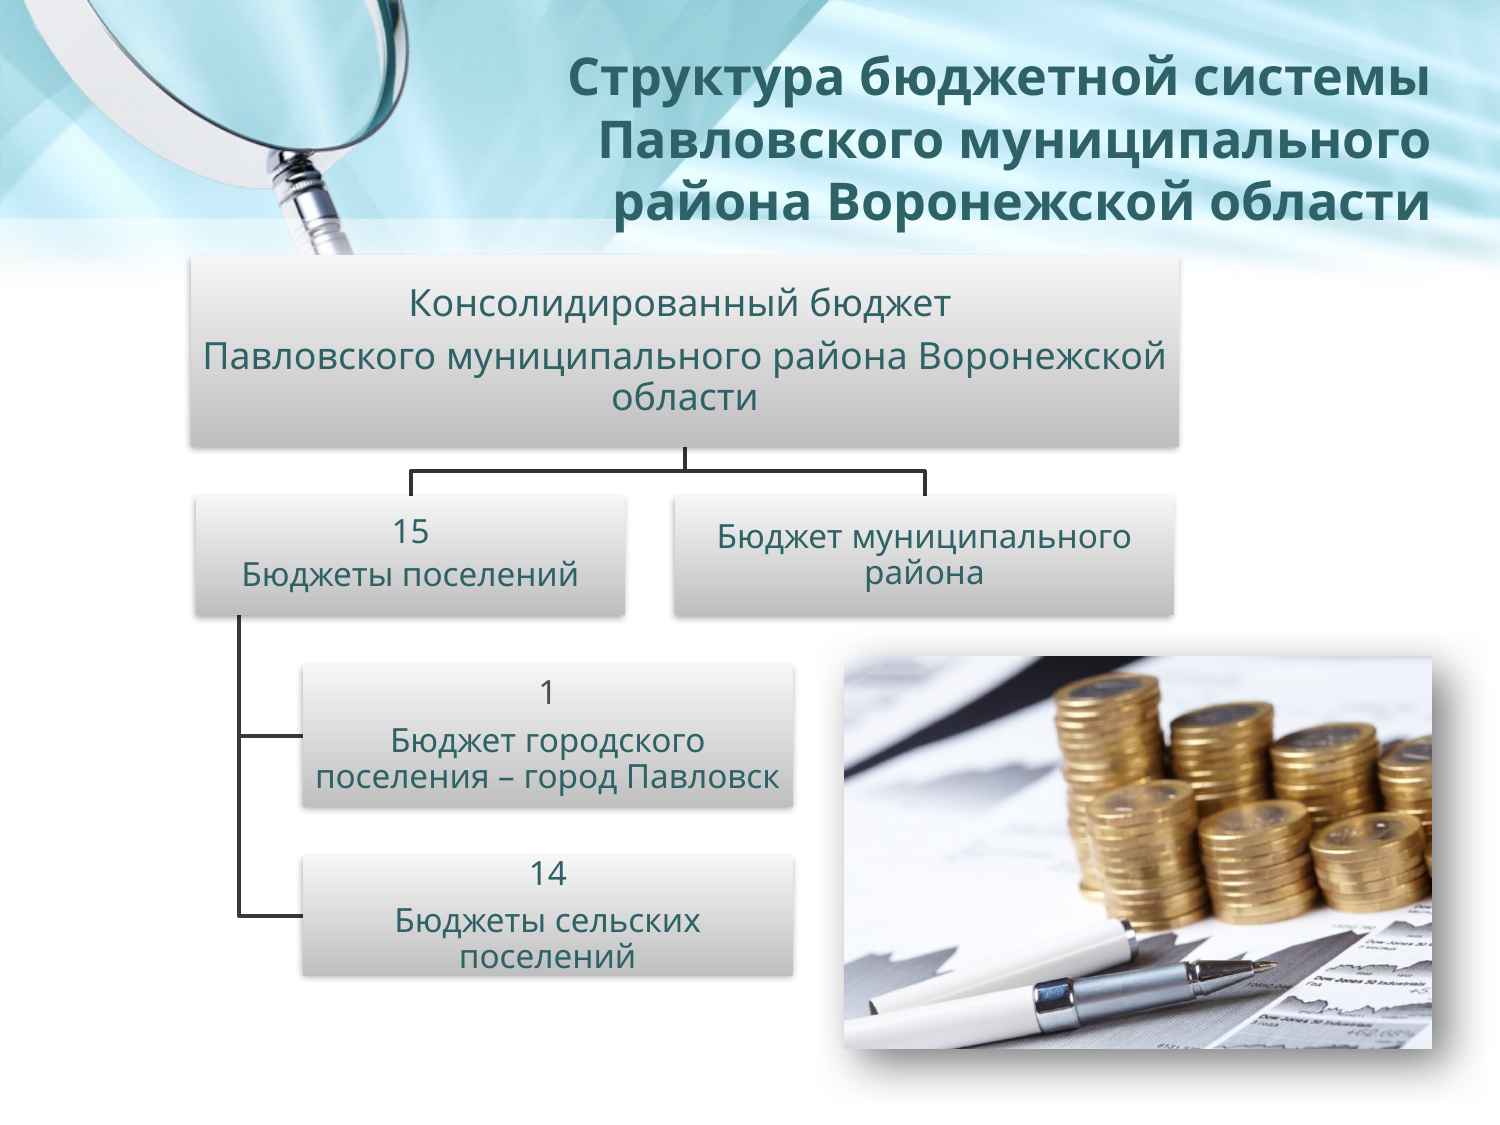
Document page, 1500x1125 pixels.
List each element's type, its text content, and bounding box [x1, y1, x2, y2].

picture [0, 0, 1500, 1125]
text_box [76, 255, 1294, 977]
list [844, 656, 1433, 1049]
title Структура бюджетной системы Павловского муниципального района Воронежской области [371, 42, 1447, 232]
